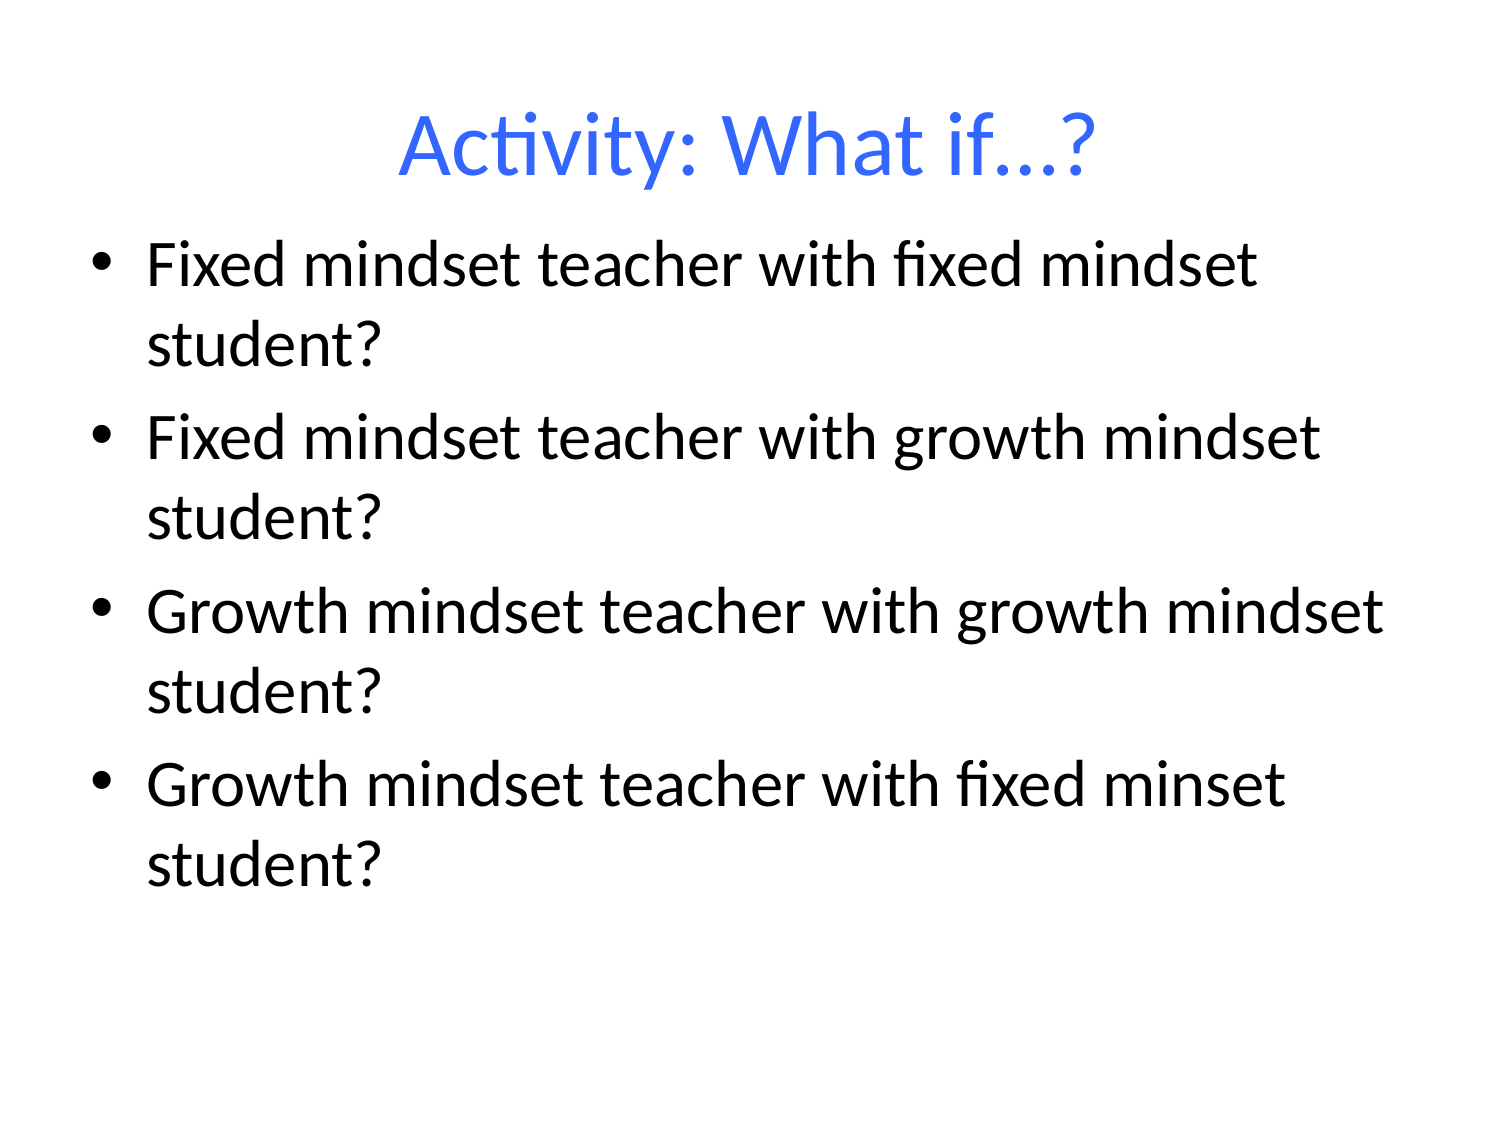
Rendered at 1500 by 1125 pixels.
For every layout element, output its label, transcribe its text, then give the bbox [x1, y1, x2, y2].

title Activity: What if…? [75, 45, 1425, 212]
list Fixed mindset teacher with fixed mindset student? Fixed mindset teacher with growth mindset student? Growth mindset teacher with growth mindset student? Growth mindset teacher with fixed minset student? [75, 212, 1425, 1005]
